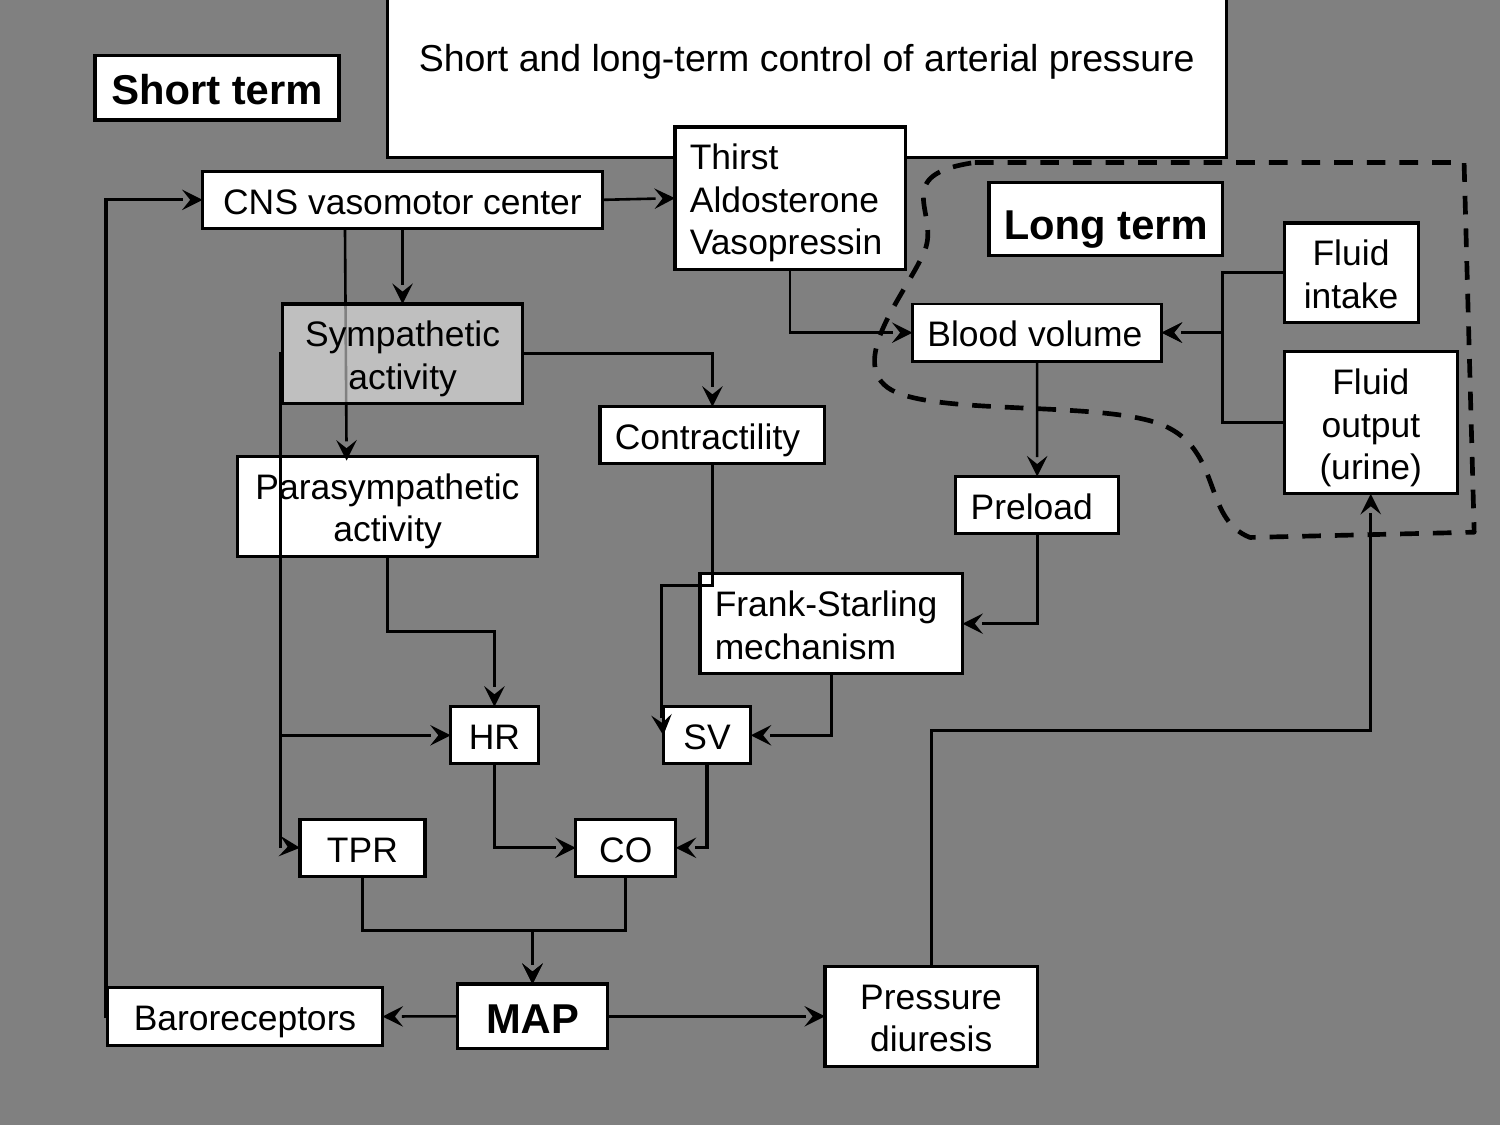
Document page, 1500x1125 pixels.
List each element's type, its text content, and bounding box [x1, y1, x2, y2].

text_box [94, 54, 1475, 1068]
title Short and long-term control of arterial pressure [386, 0, 1228, 53]
